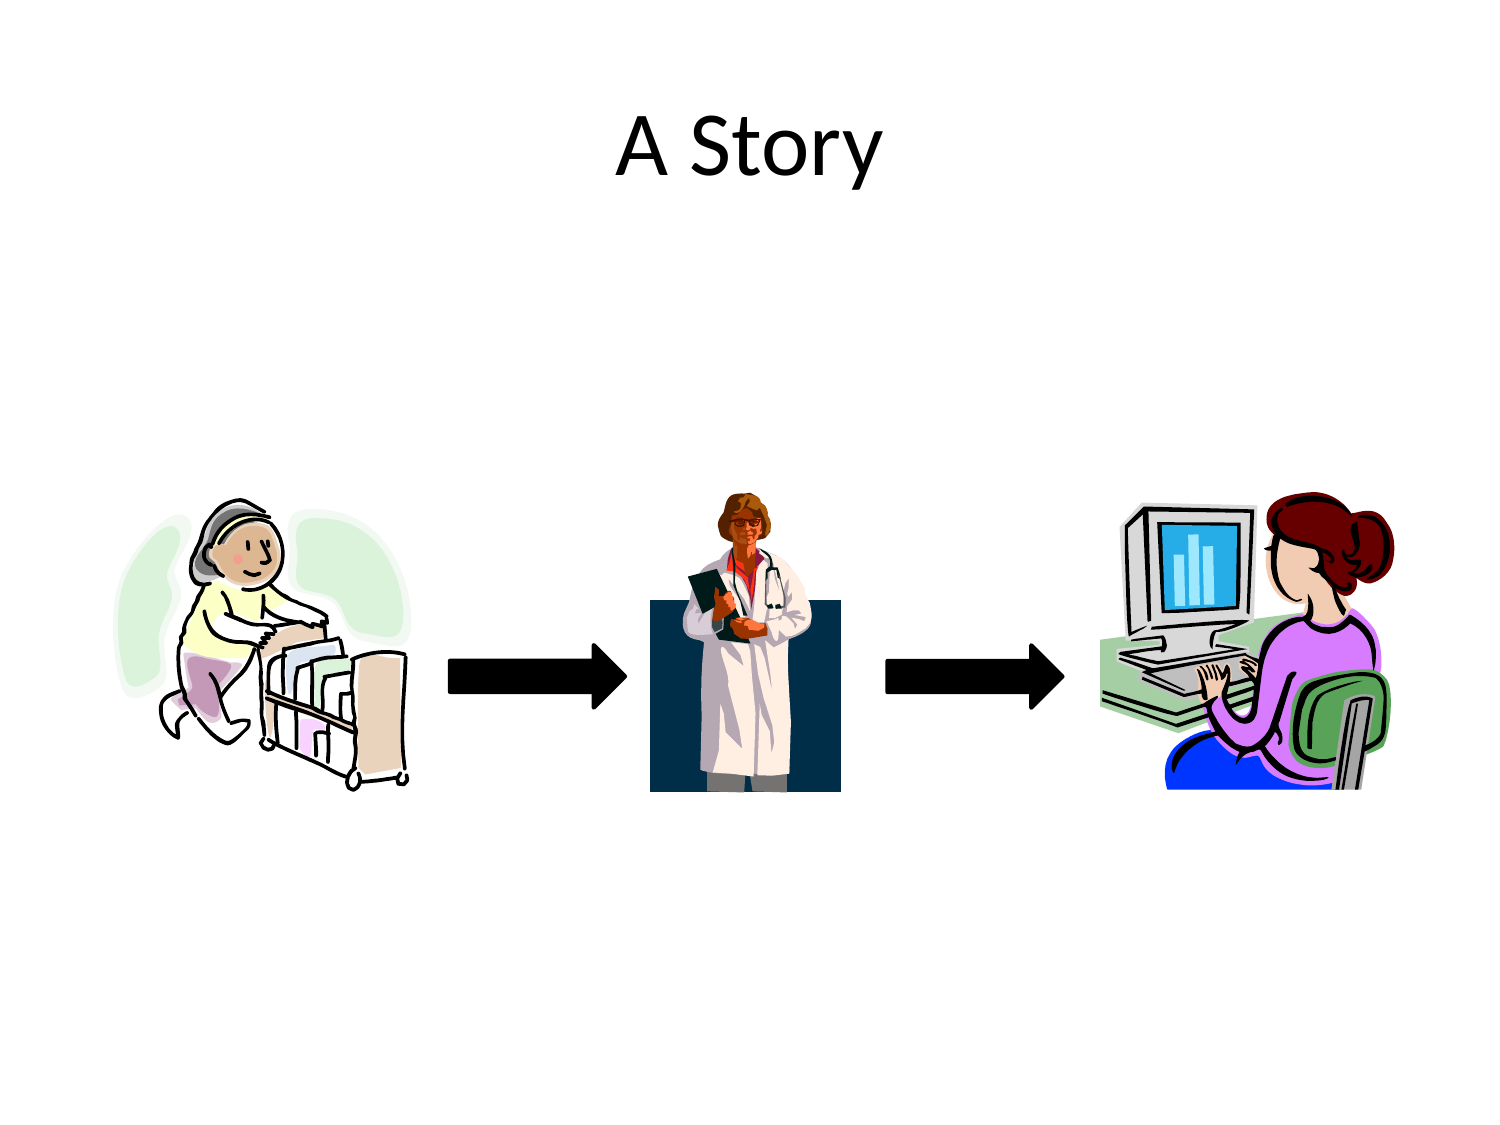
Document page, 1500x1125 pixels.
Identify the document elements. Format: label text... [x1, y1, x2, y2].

title A Story [75, 45, 1425, 233]
picture [649, 492, 842, 793]
picture [112, 497, 412, 793]
text_box [885, 643, 1065, 710]
picture [1099, 491, 1395, 793]
text_box [447, 643, 628, 710]
